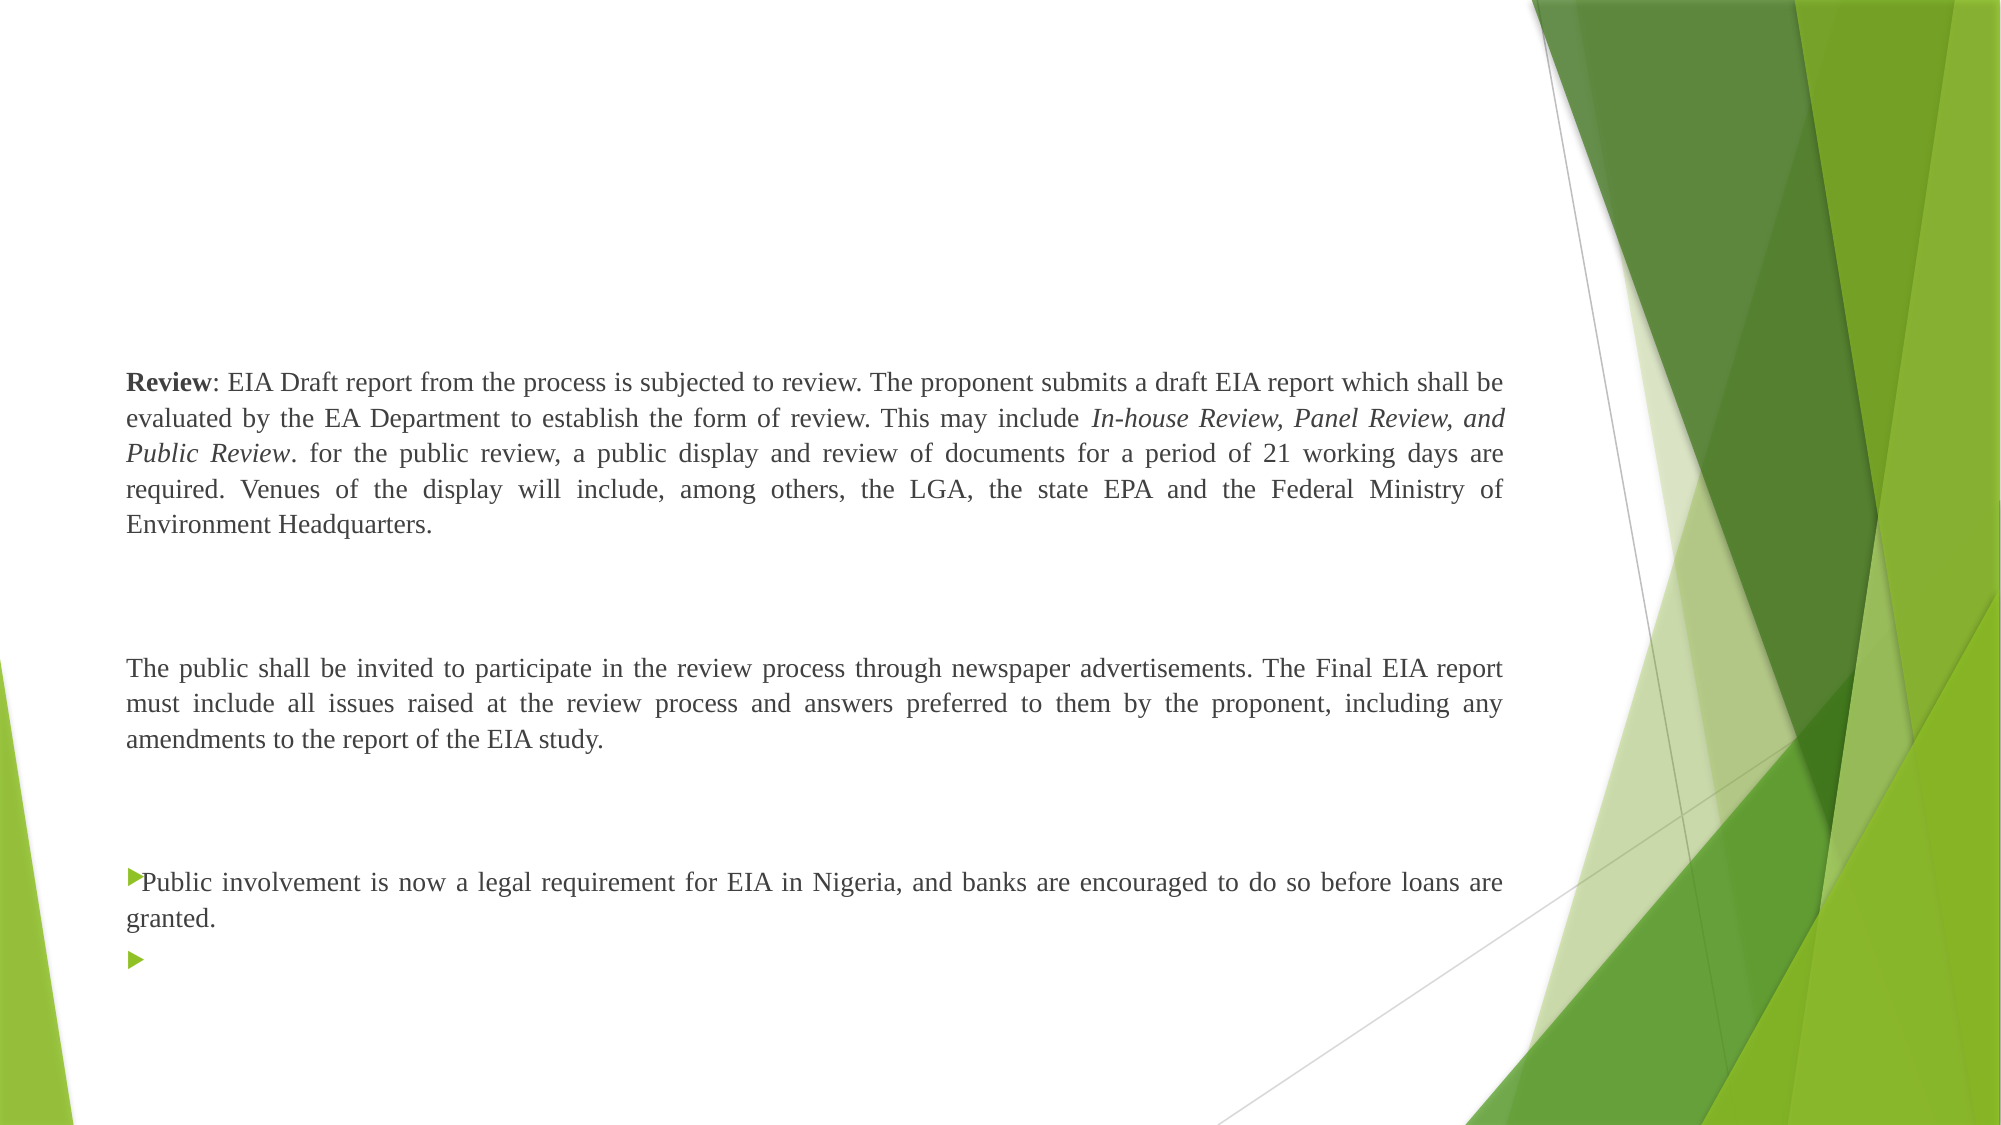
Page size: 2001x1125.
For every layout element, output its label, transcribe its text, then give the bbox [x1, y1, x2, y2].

list Review: EIA Draft report from the process is subjected to review. The proponent submits a draft EIA report which shall be evaluated by the EA Department to establish the form of review. This may include In-house Review, Panel Review, and Public Review. for the public review, a public display and review of documents for a period of 21 working days are required. Venues of the display will include, among others, the LGA, the state EPA and the Federal Ministry of Environment Headquarters. The public shall be invited to participate in the review process through newspaper advertisements. The Final EIA report must include all issues raised at the review process and answers preferred to them by the proponent, including any amendments to the report of the EIA study. Public involvement is now a legal requirement for EIA in Nigeria, and banks are encouraged to do so before loans are granted. [111, 354, 1522, 992]
